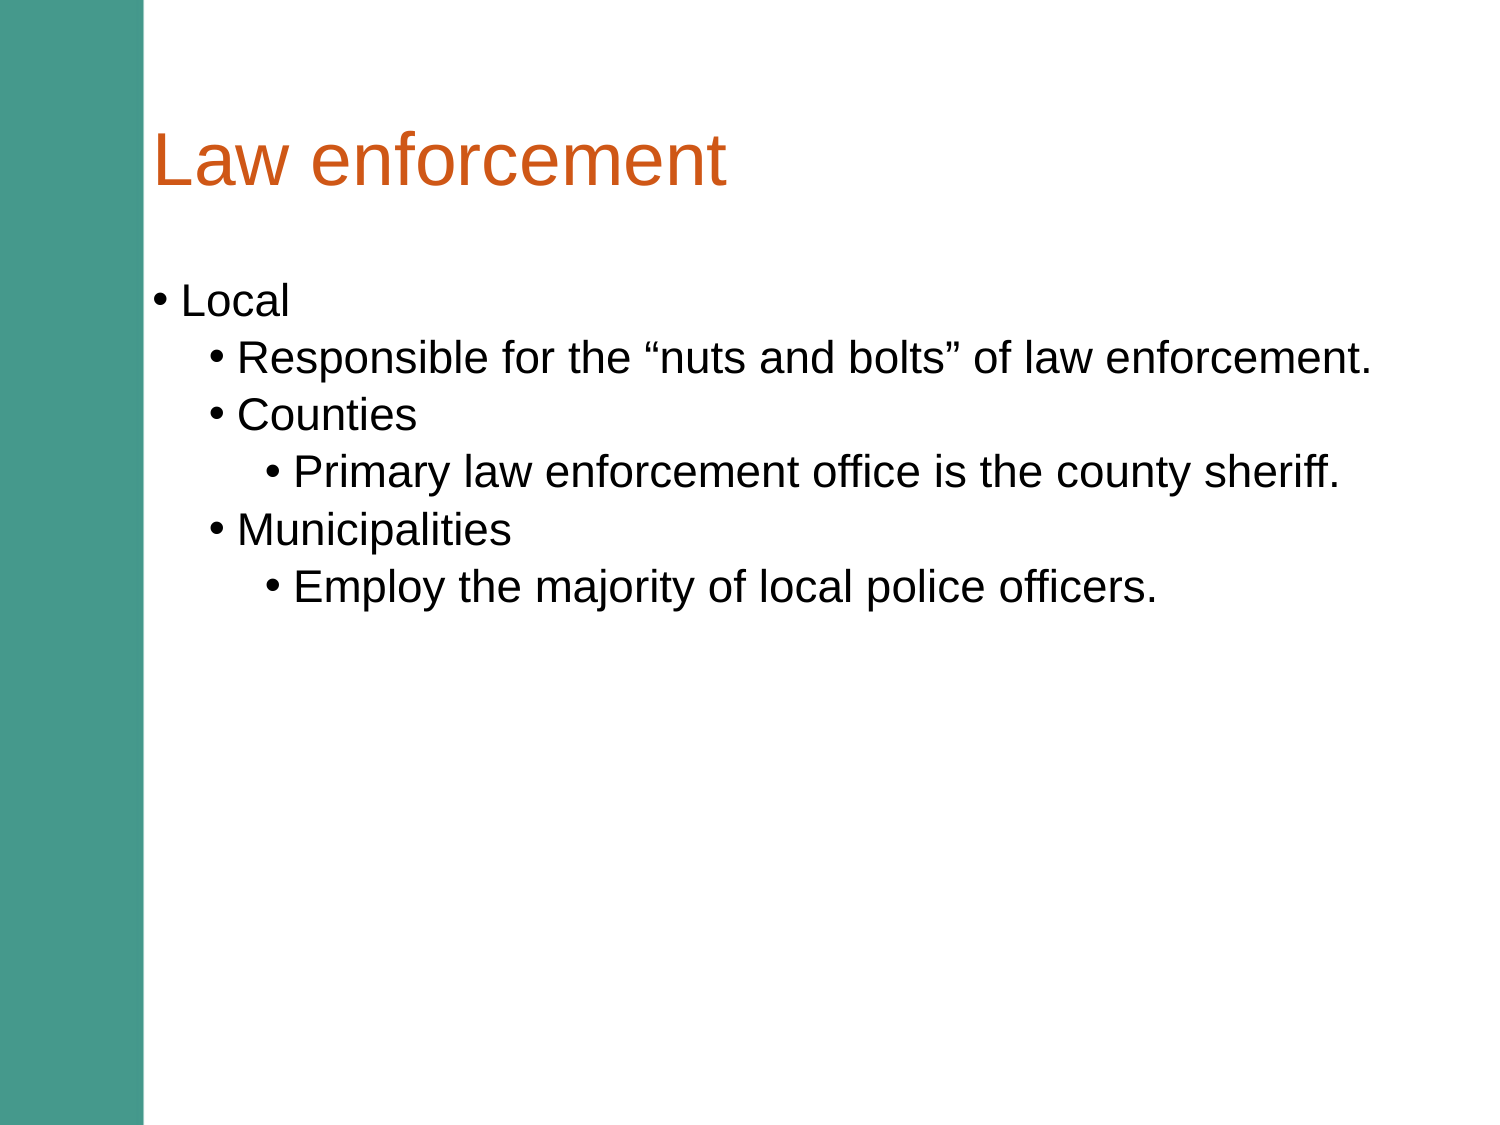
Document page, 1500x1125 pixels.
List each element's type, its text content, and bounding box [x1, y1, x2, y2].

picture [0, 0, 1500, 1125]
title Law enforcement [137, 52, 1432, 268]
list Local Responsible for the “nuts and bolts” of law enforcement. Counties Primary law enforcement office is the county sheriff. Municipalities Employ the majority of local police officers. [137, 268, 1488, 842]
